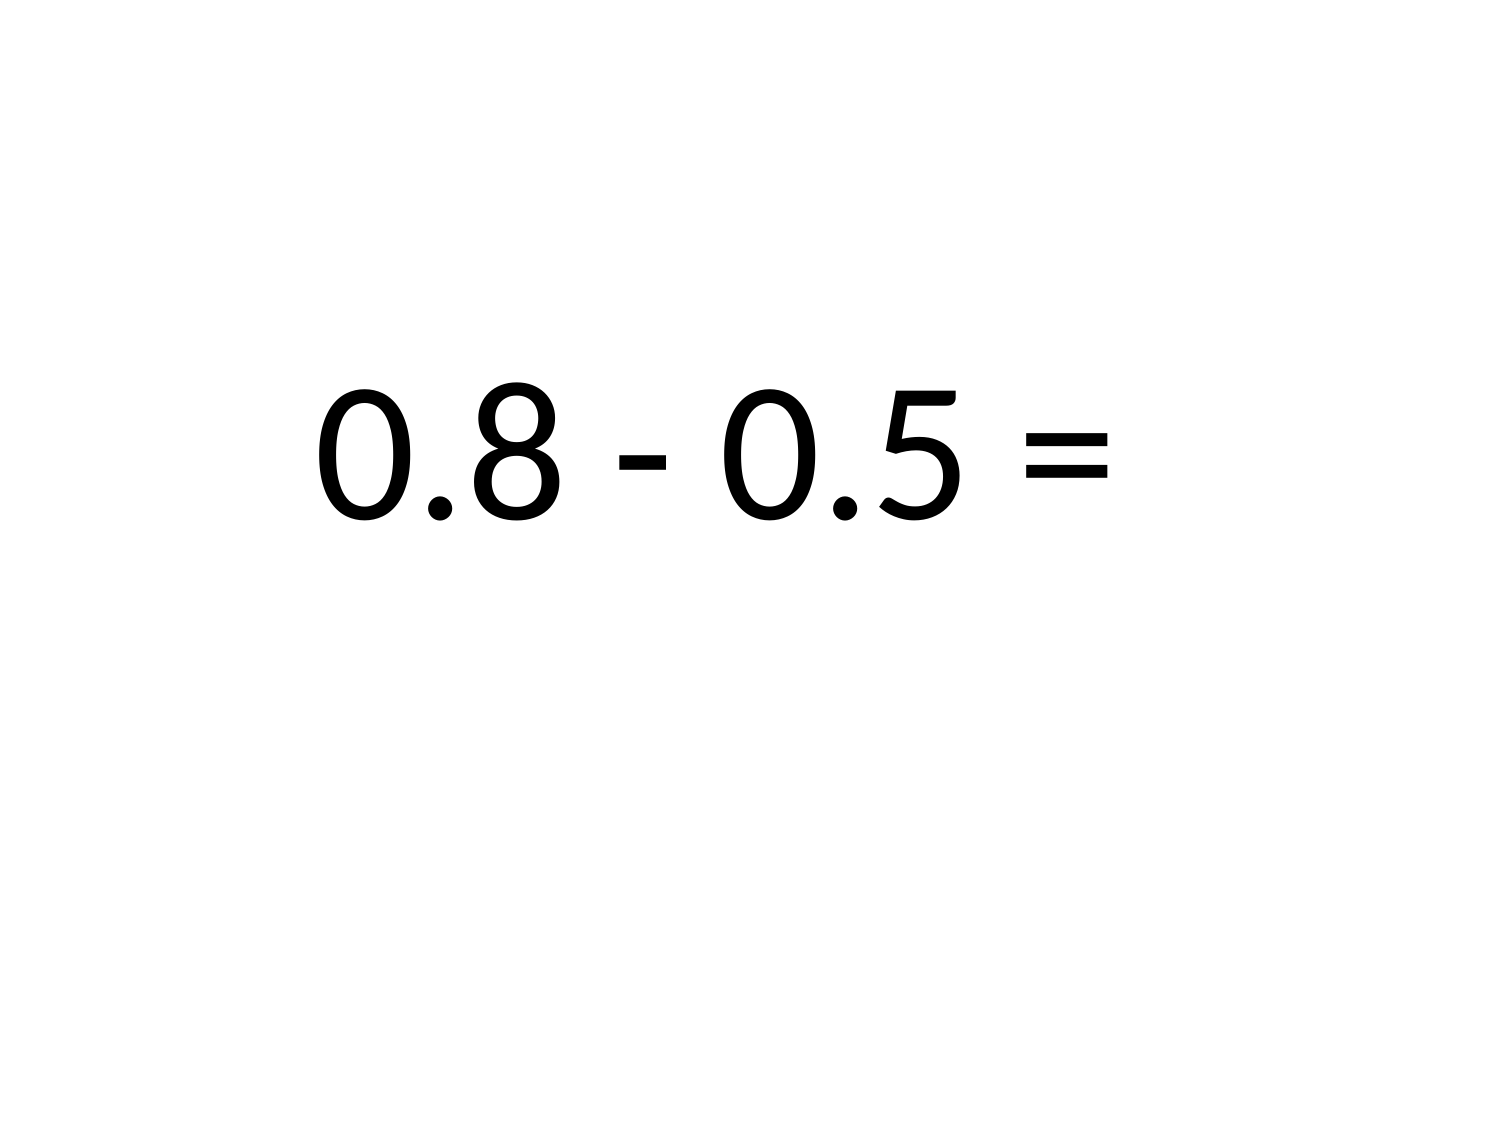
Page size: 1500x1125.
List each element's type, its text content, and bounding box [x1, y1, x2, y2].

text_box 0.8 - 0.5 = [300, 312, 1225, 568]
